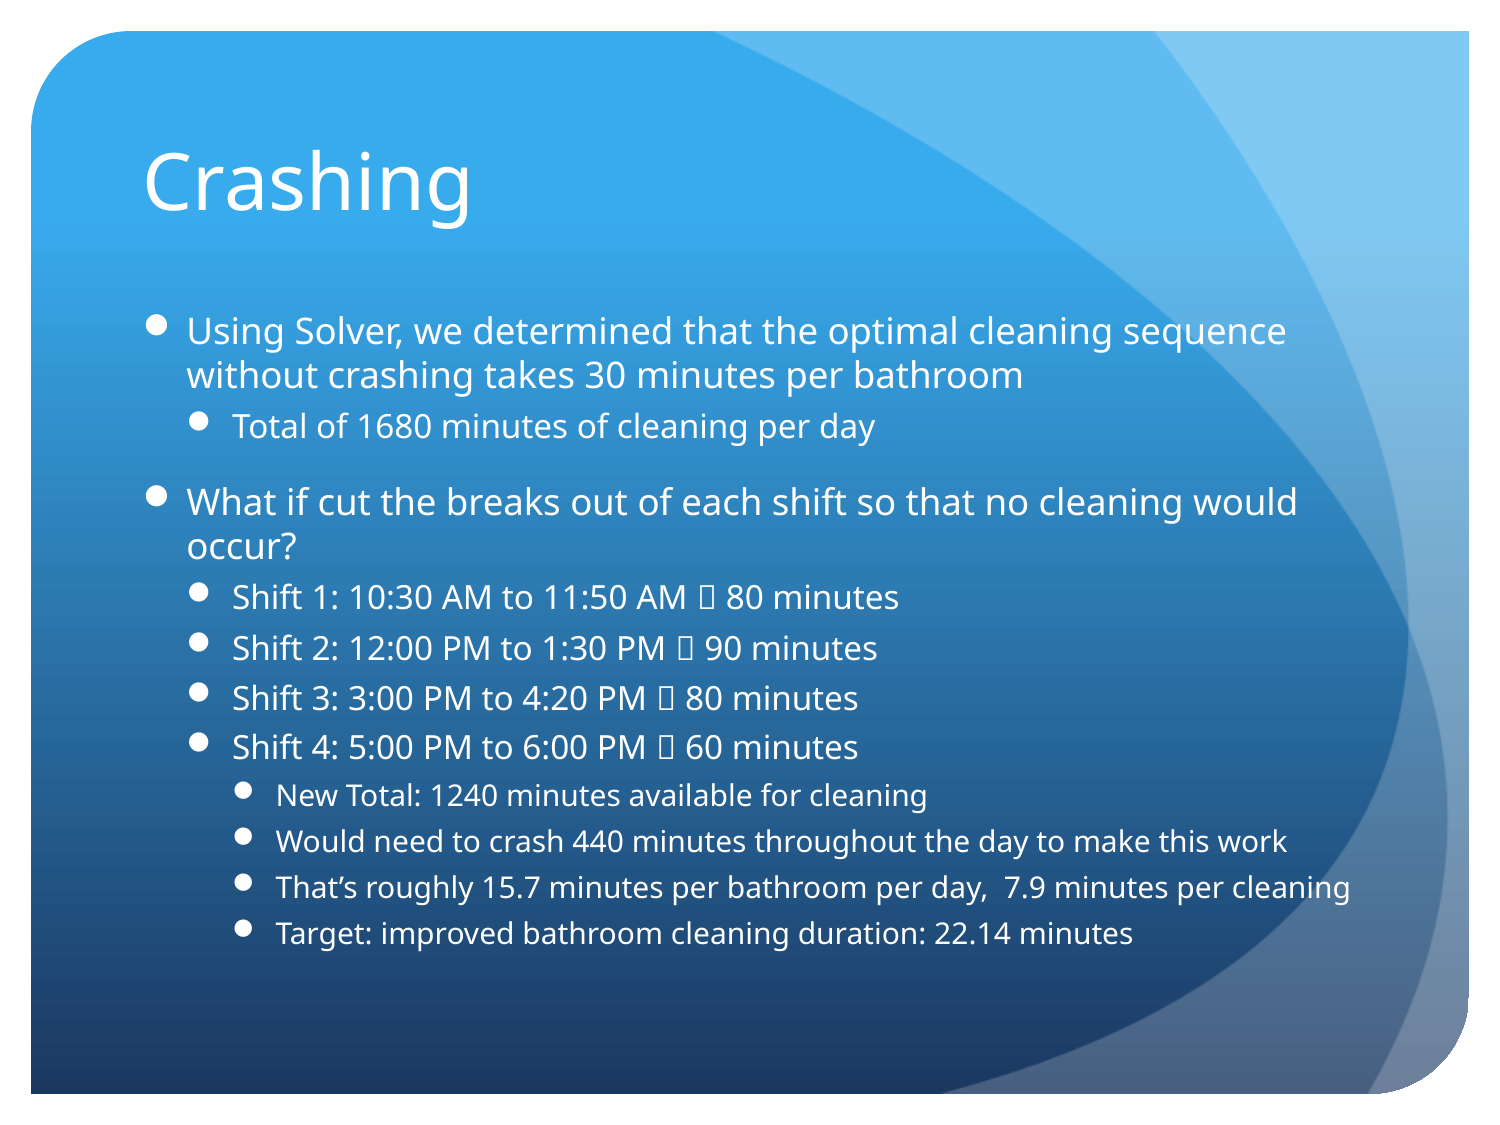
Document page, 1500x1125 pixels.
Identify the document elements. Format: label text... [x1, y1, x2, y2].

title Crashing [127, 62, 1372, 234]
picture [24, 30, 1473, 1094]
list Using Solver, we determined that the optimal cleaning sequence without crashing takes 30 minutes per bathroom Total of 1680 minutes of cleaning per day What if cut the breaks out of each shift so that no cleaning would occur? Shift 1: 10:30 AM to 11:50 AM  80 minutes Shift 2: 12:00 PM to 1:30 PM  90 minutes Shift 3: 3:00 PM to 4:20 PM  80 minutes Shift 4: 5:00 PM to 6:00 PM  60 minutes New Total: 1240 minutes available for cleaning Would need to crash 440 minutes throughout the day to make this work That’s roughly 15.7 minutes per bathroom per day, 7.9 minutes per cleaning Target: improved bathroom cleaning duration: 22.14 minutes [127, 299, 1372, 991]
